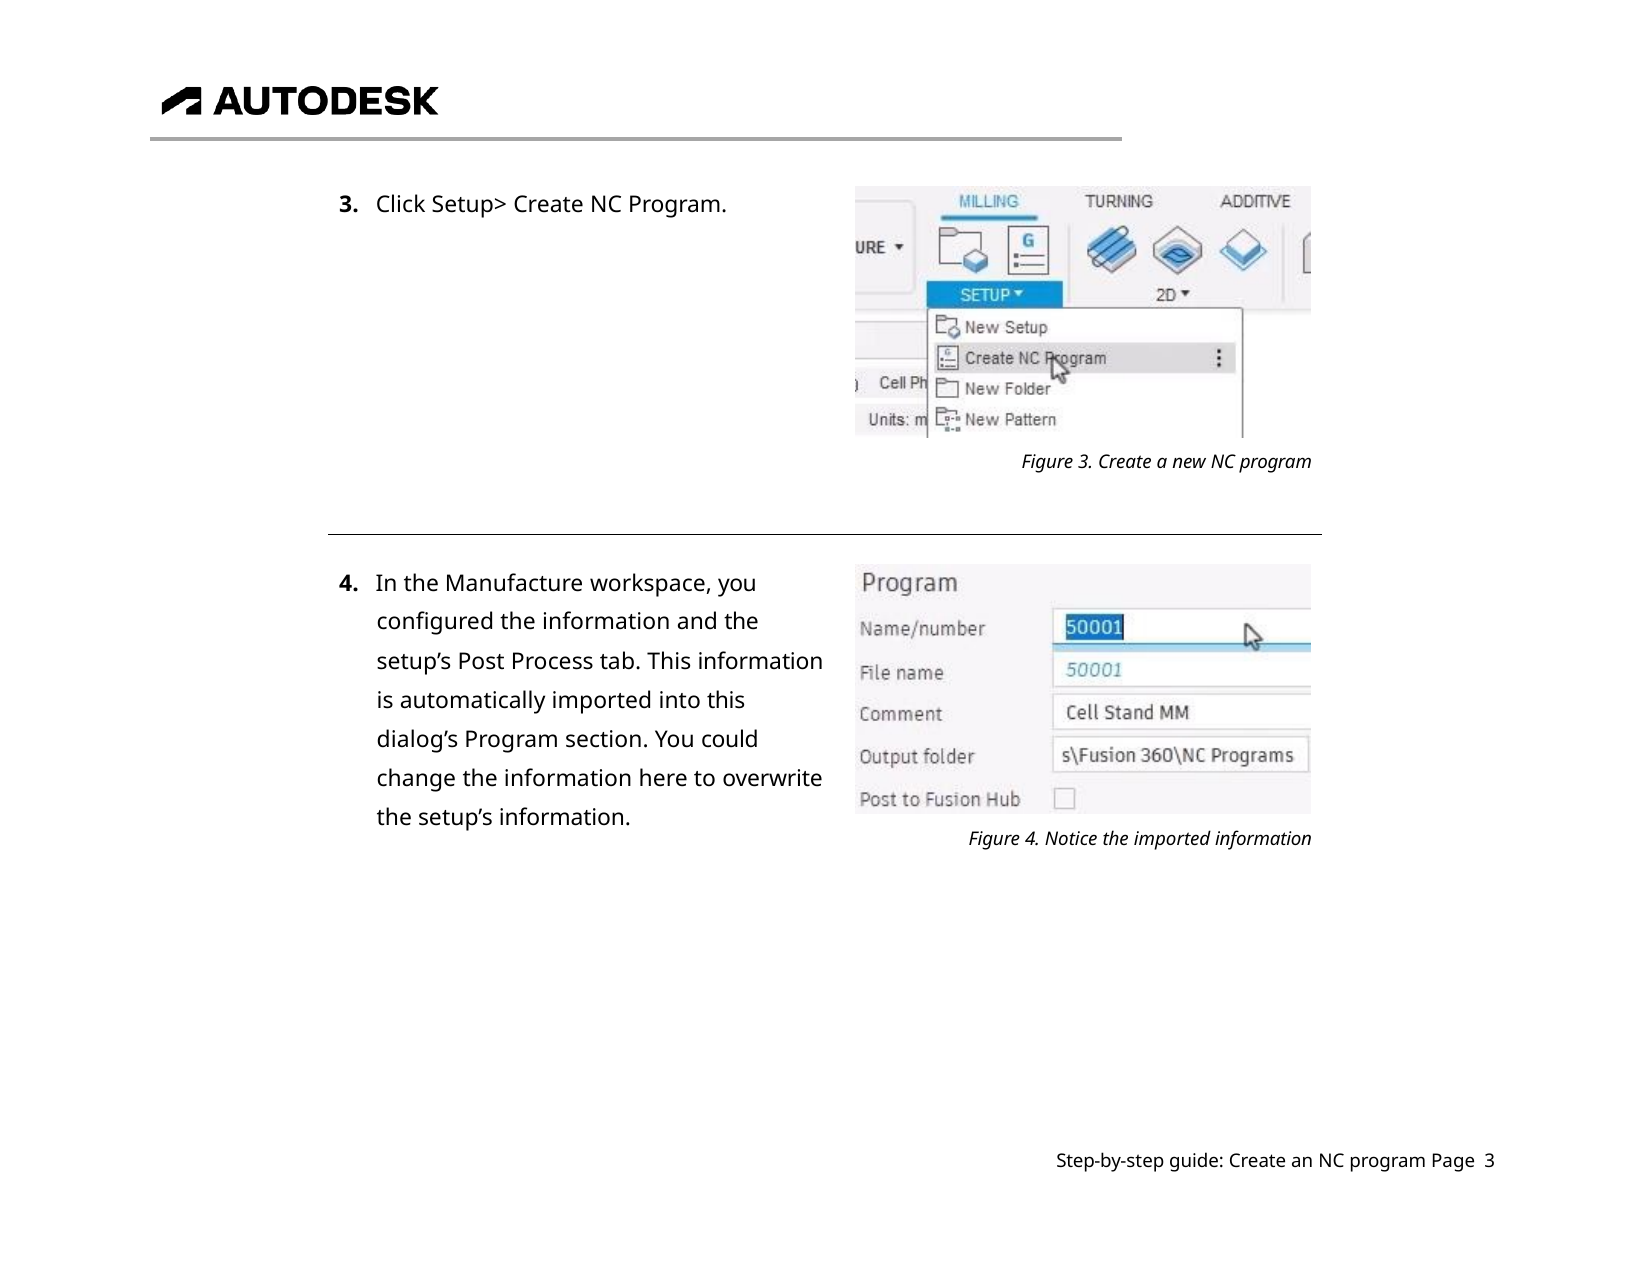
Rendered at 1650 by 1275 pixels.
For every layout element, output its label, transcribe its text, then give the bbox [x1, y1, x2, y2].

table_cell Figure 4. Notice the imported information [843, 535, 1322, 860]
slide_number Step-by-step guide: Create an NC program Page 3 [1054, 1145, 1509, 1275]
picture [854, 564, 1311, 814]
table_header 3. Click Setup> Create NC Program. [328, 187, 843, 534]
table_header Figure 3. Create a new NC program [843, 187, 1322, 534]
picture [854, 186, 1311, 438]
table_cell 4. In the Manufacture workspace, you configured the information and the setup’s Post Process tab. This information is automatically imported into this dialog’s Program section. You could change the information here to overwrite the setup’s information. [328, 535, 843, 860]
picture [161, 86, 439, 115]
